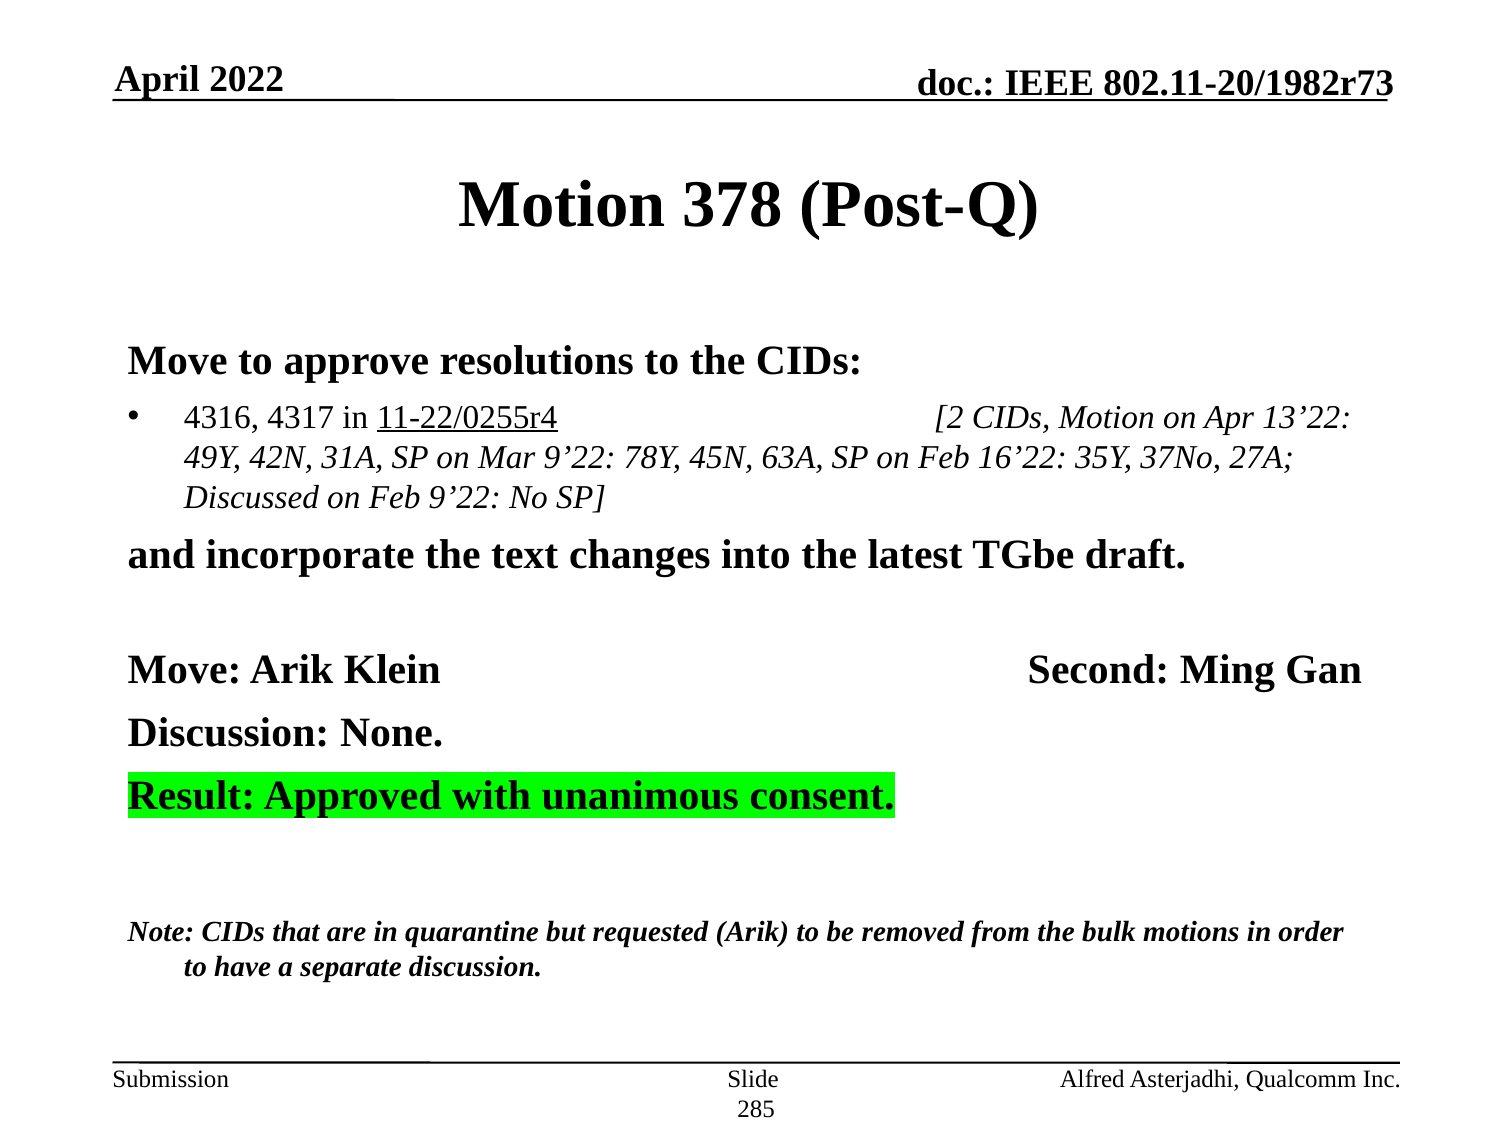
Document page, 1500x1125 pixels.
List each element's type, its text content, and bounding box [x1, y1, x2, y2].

title Motion 378 (Post-Q) [112, 112, 1388, 288]
slide_number Slide 285 [712, 1061, 800, 1123]
list Move to approve resolutions to the CIDs: 4316, 4317 in 11-22/0255r4 [2 CIDs, Motion on Apr 13’22: 49Y, 42N, 31A, SP on Mar 9’22: 78Y, 45N, 63A, SP on Feb 16’22: 35Y, 37No, 27A; Discussed on Feb 9’22: No SP] and incorporate the text changes into the latest TGbe draft. Move: Arik Klein Second: Ming Gan Discussion: None. Result: Approved with unanimous consent. Note: CIDs that are in quarantine but requested (Arik) to be removed from the bulk motions in order to have a separate discussion. [112, 324, 1388, 1000]
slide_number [114, 54, 423, 100]
footer Alfred Asterjadhi, Qualcomm Inc. [878, 1061, 1402, 1093]
